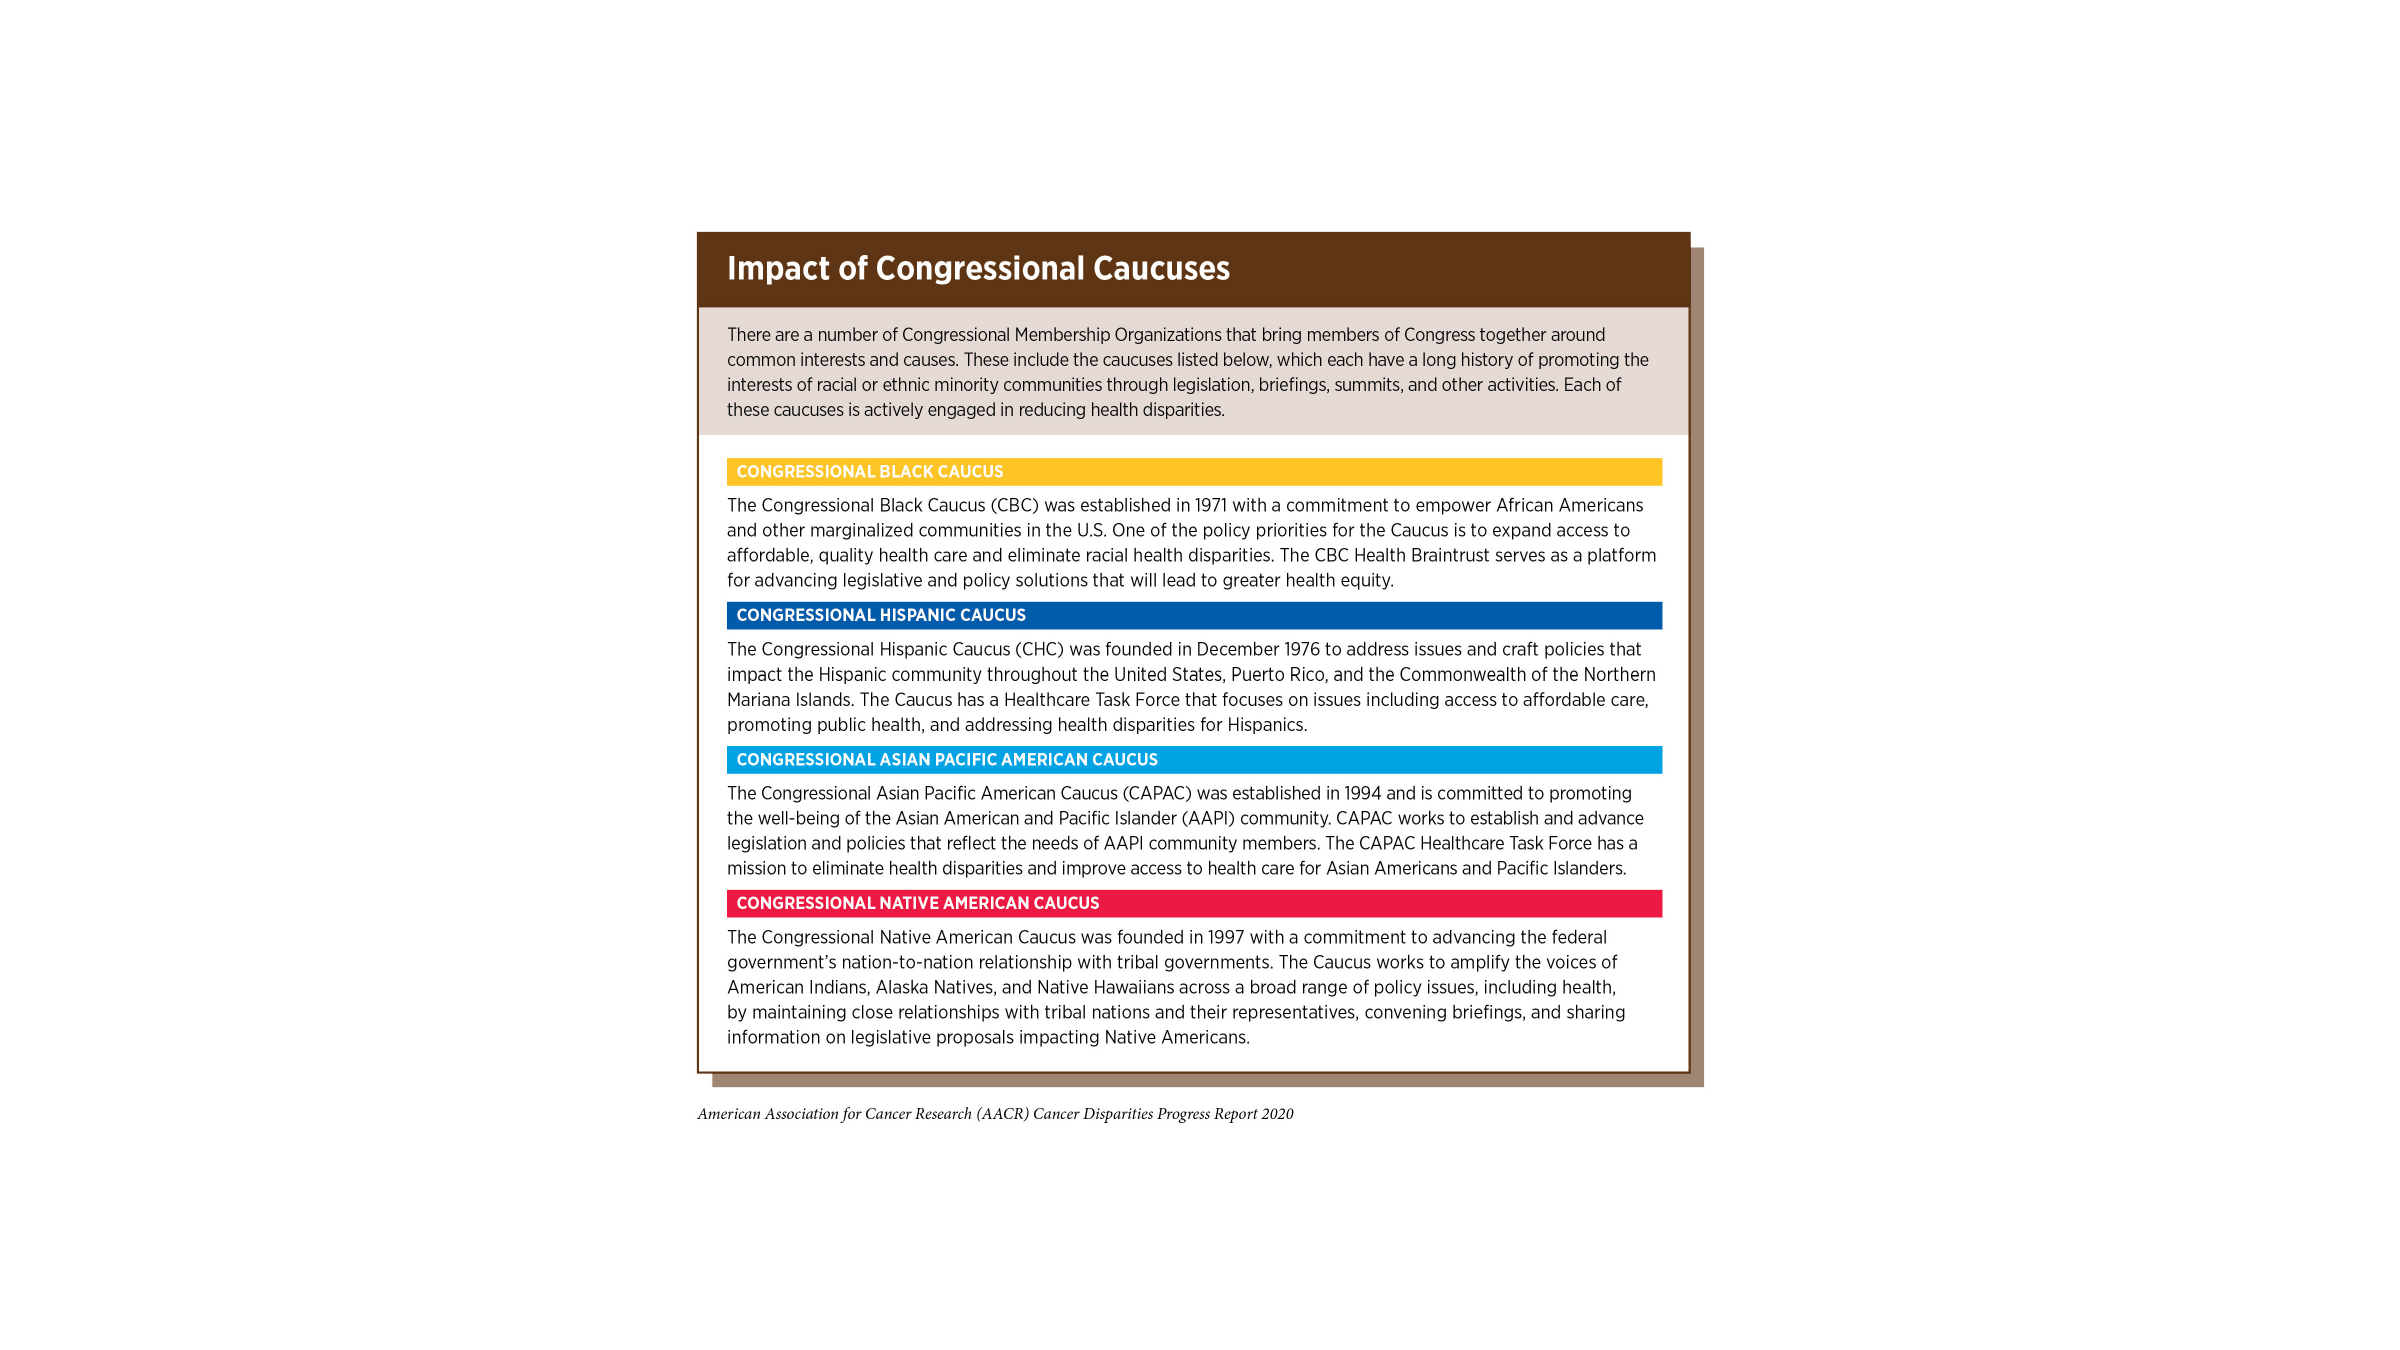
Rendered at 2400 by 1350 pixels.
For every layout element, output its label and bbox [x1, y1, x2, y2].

picture [689, 220, 1711, 1130]
